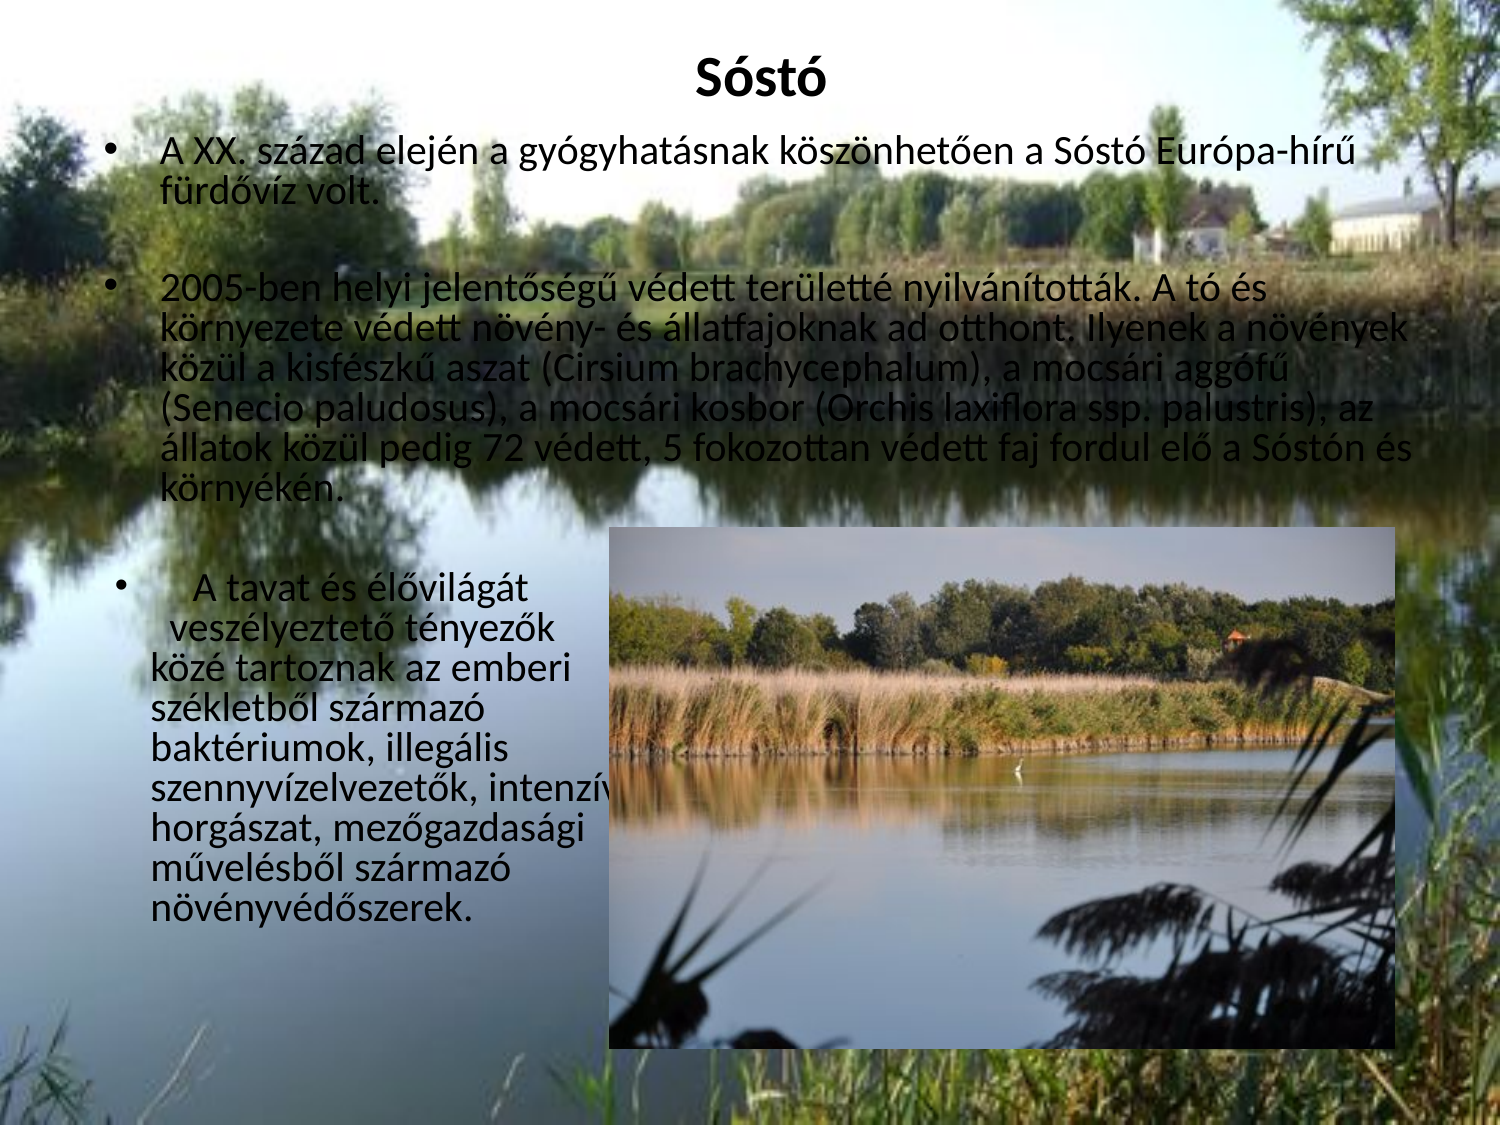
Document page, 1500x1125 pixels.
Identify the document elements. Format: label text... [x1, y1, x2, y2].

text_box A tavat és élővilágát veszélyeztető tényezők közé tartoznak az emberi székletből származó baktériumok, illegális szennyvízelvezetők, intenzív horgászat, mezőgazdasági művelésből származó növényvédőszerek. [100, 562, 603, 987]
text_box Sóstó [643, 31, 881, 116]
picture [0, 0, 1500, 1125]
list A XX. század elején a gyógyhatásnak köszönhetően a Sóstó Európa-hírű fürdővíz volt. 2005-ben helyi jelentőségű védett területté nyilvánították. A tó és környezete védett növény- és állatfajoknak ad otthont. Ilyenek a növények közül a kisfészkű aszat (Cirsium brachycephalum), a mocsári aggófű (Senecio paludosus), a mocsári kosbor (Orchis laxiflora ssp. palustris), az állatok közül pedig 72 védett, 5 fokozottan védett faj fordul elő a Sóstón és környékén. [88, 125, 1437, 1100]
